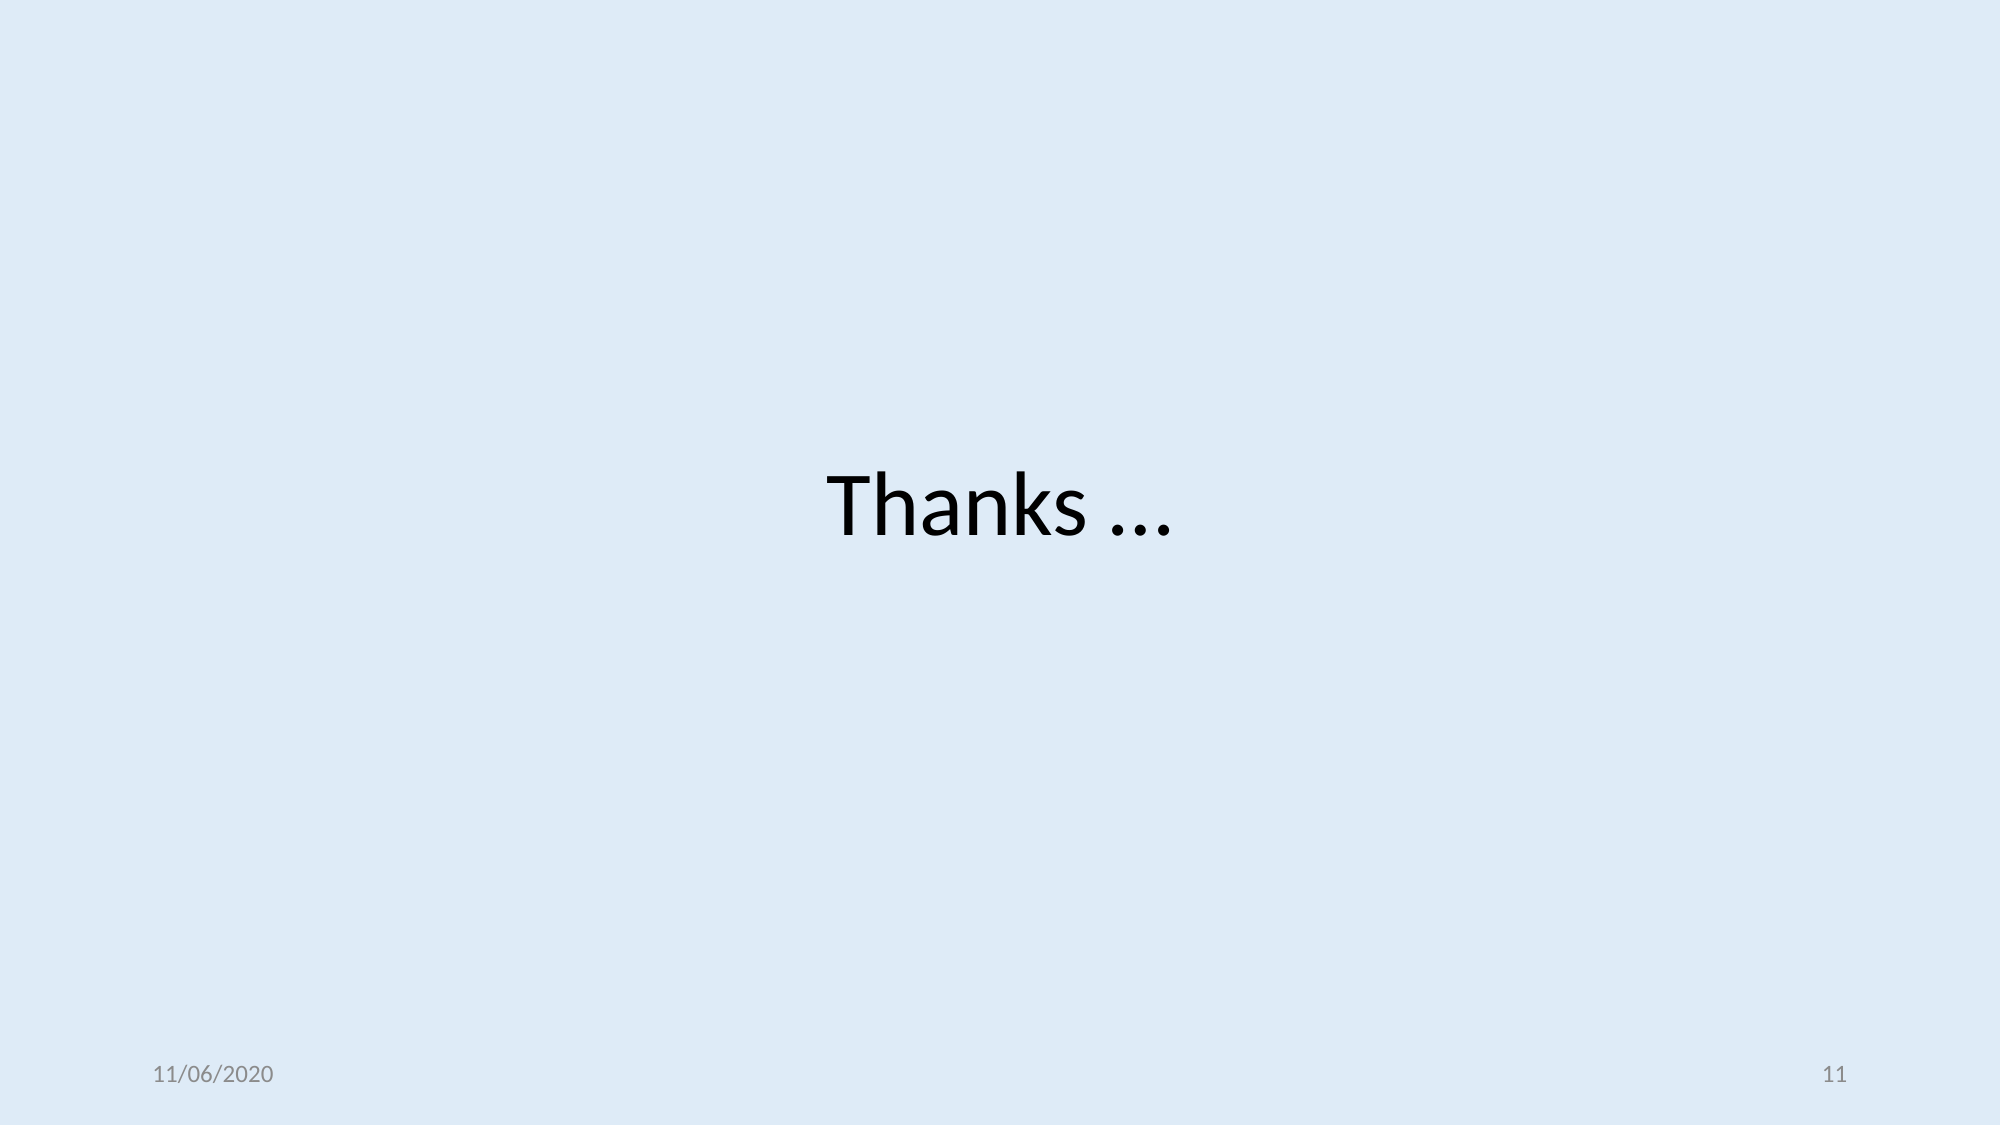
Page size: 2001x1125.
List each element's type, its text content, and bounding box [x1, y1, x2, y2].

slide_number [137, 1042, 588, 1103]
slide_number 11 [1412, 1042, 1863, 1103]
text_box Thanks … [812, 436, 1188, 561]
